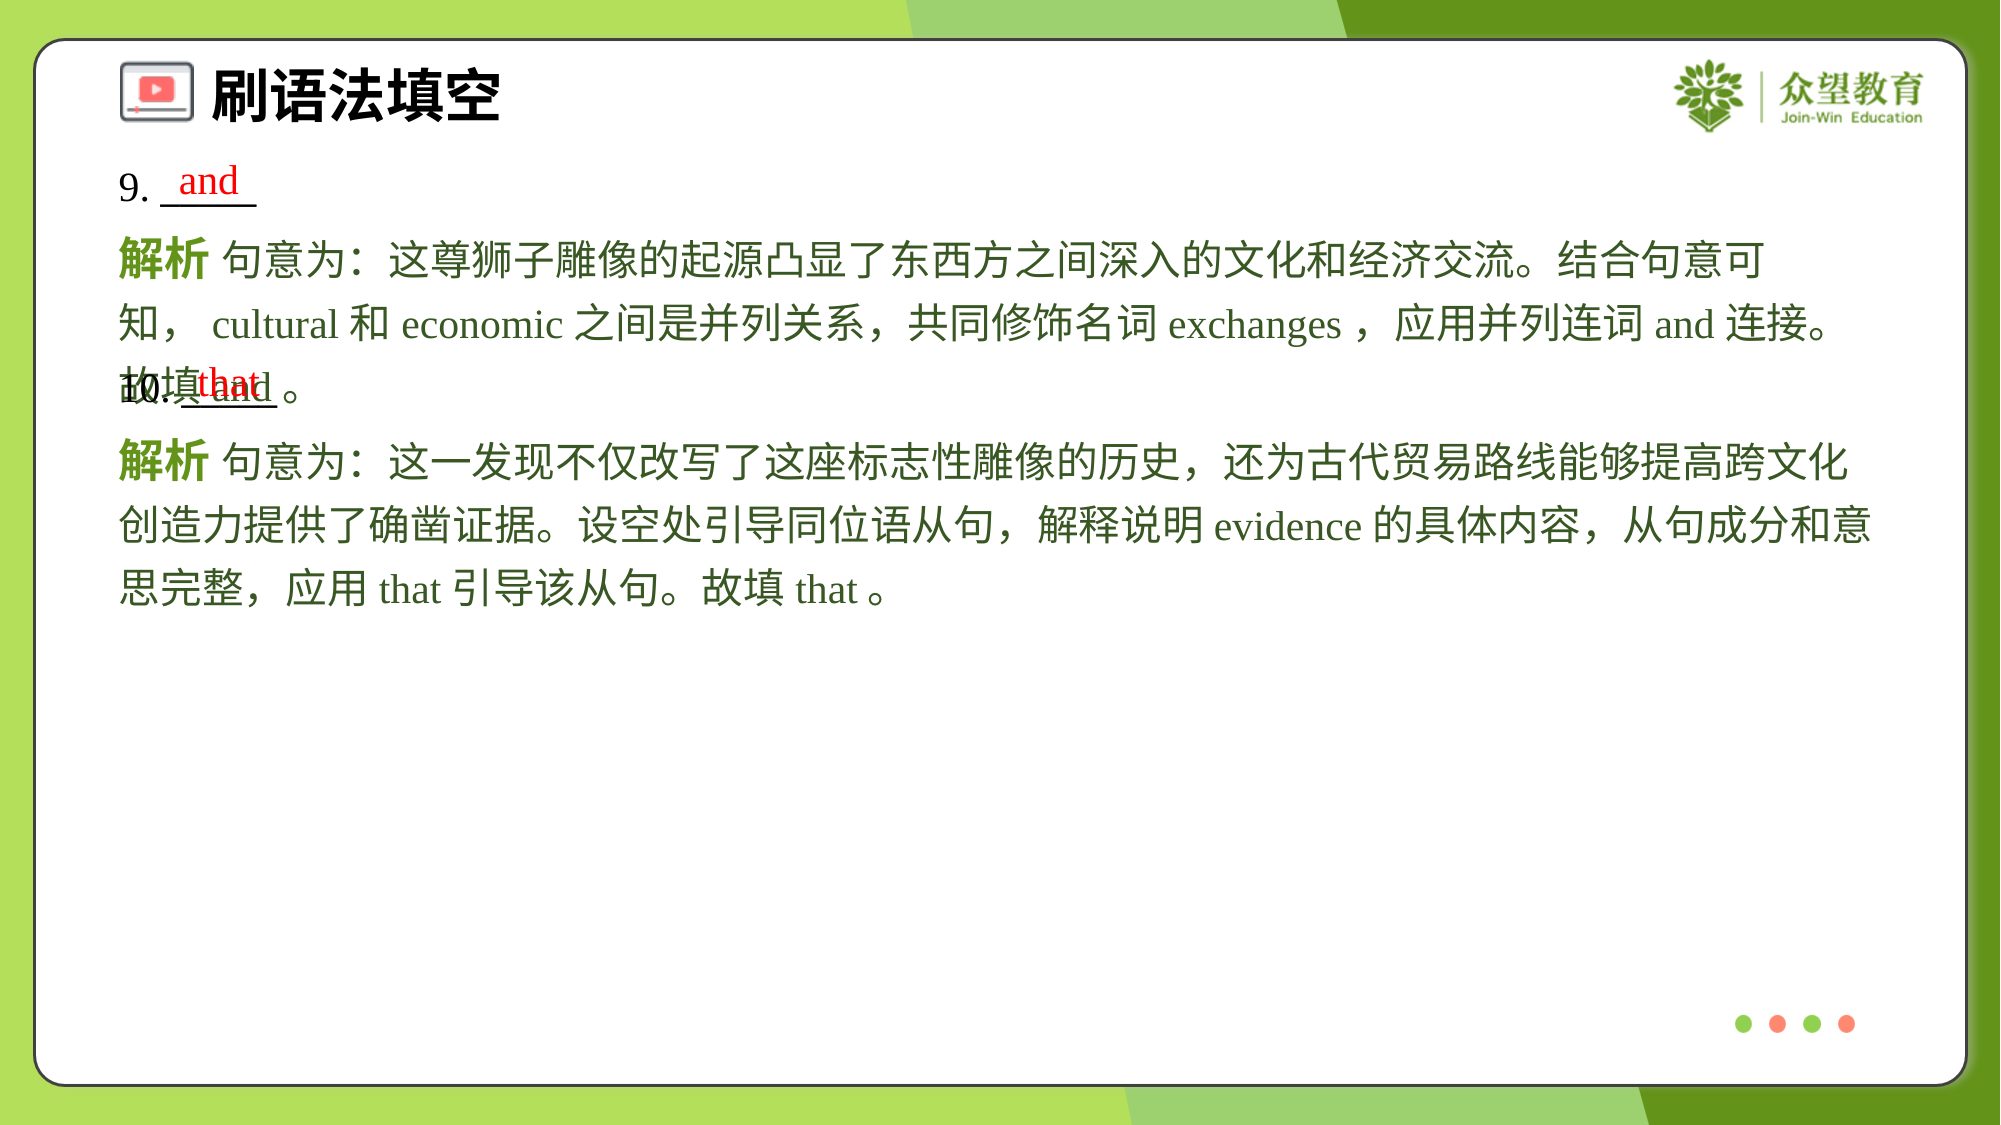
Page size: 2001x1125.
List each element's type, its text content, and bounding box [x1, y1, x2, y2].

text_box 9. _____ [118, 146, 1883, 204]
text_box that [192, 342, 265, 400]
text_box 10. _____ [118, 348, 1883, 406]
text_box 解析 句意为：这尊狮子雕像的起源凸显了东西方之间深入的文化和经济交流。结合句意可知，cultural和economic之间是并列关系，共同修饰名词exchanges，应用并列连词and连接。故填and。 [118, 215, 1883, 343]
text_box 解析 句意为：这一发现不仅改写了这座标志性雕像的历史，还为古代贸易路线能够提高跨文化创造力提供了确凿证据。设空处引导同位语从句，解释说明evidence的具体内容，从句成分和意思完整，应用that引导该从句。故填that。 [118, 417, 1883, 607]
text_box and [174, 140, 244, 199]
picture [0, 0, 2000, 1125]
